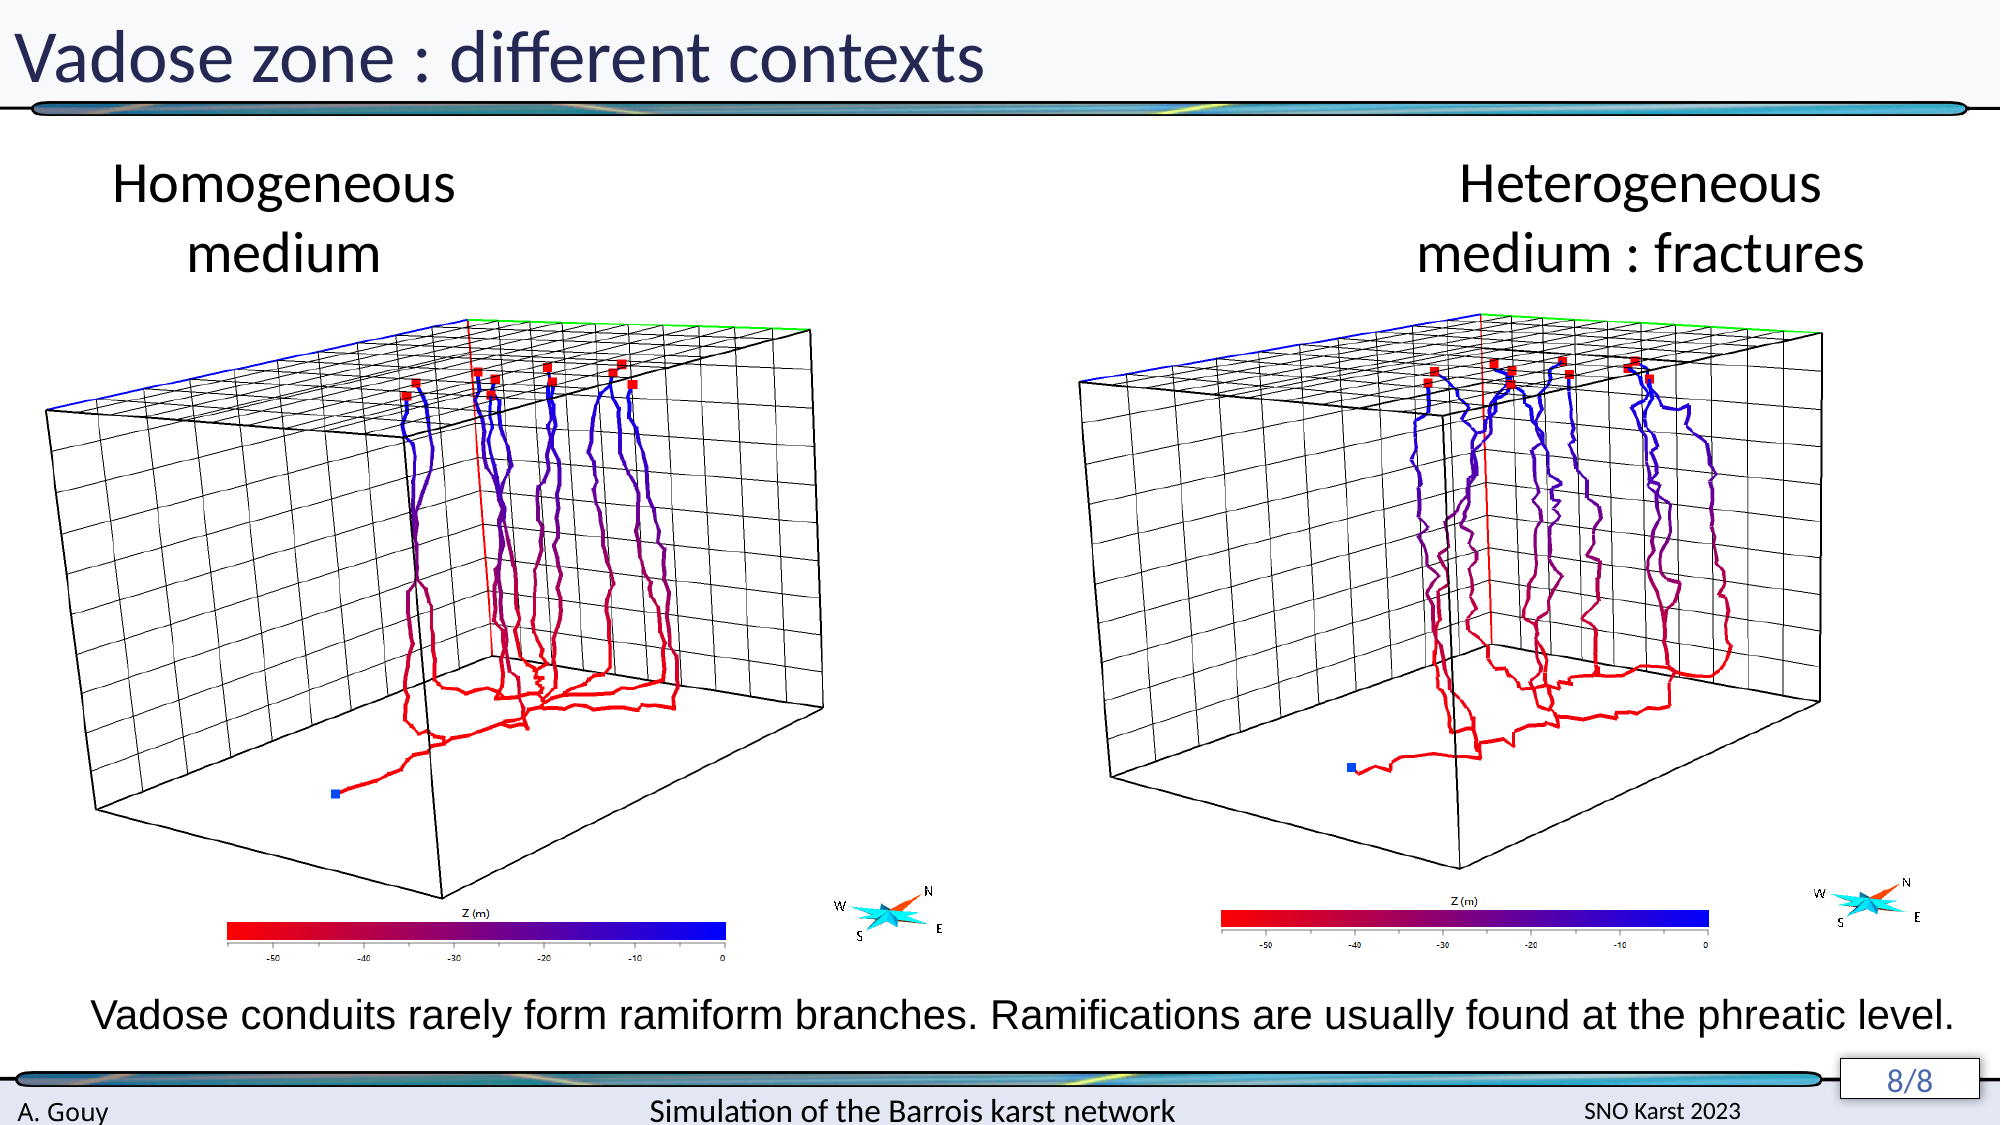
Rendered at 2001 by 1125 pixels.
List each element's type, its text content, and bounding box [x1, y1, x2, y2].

picture [15, 1071, 1822, 1087]
picture [23, 309, 973, 977]
list Homogeneous medium [53, 137, 498, 303]
title Vadose zone : different contexts [0, 0, 2000, 102]
picture [31, 102, 1969, 116]
text_box Heterogeneous medium : fractures [1377, 137, 1886, 303]
text_box Vadose conduits rarely form ramiform branches. Ramifications are usually found at the phreatic level. [75, 980, 1972, 1046]
picture [1070, 310, 1938, 956]
